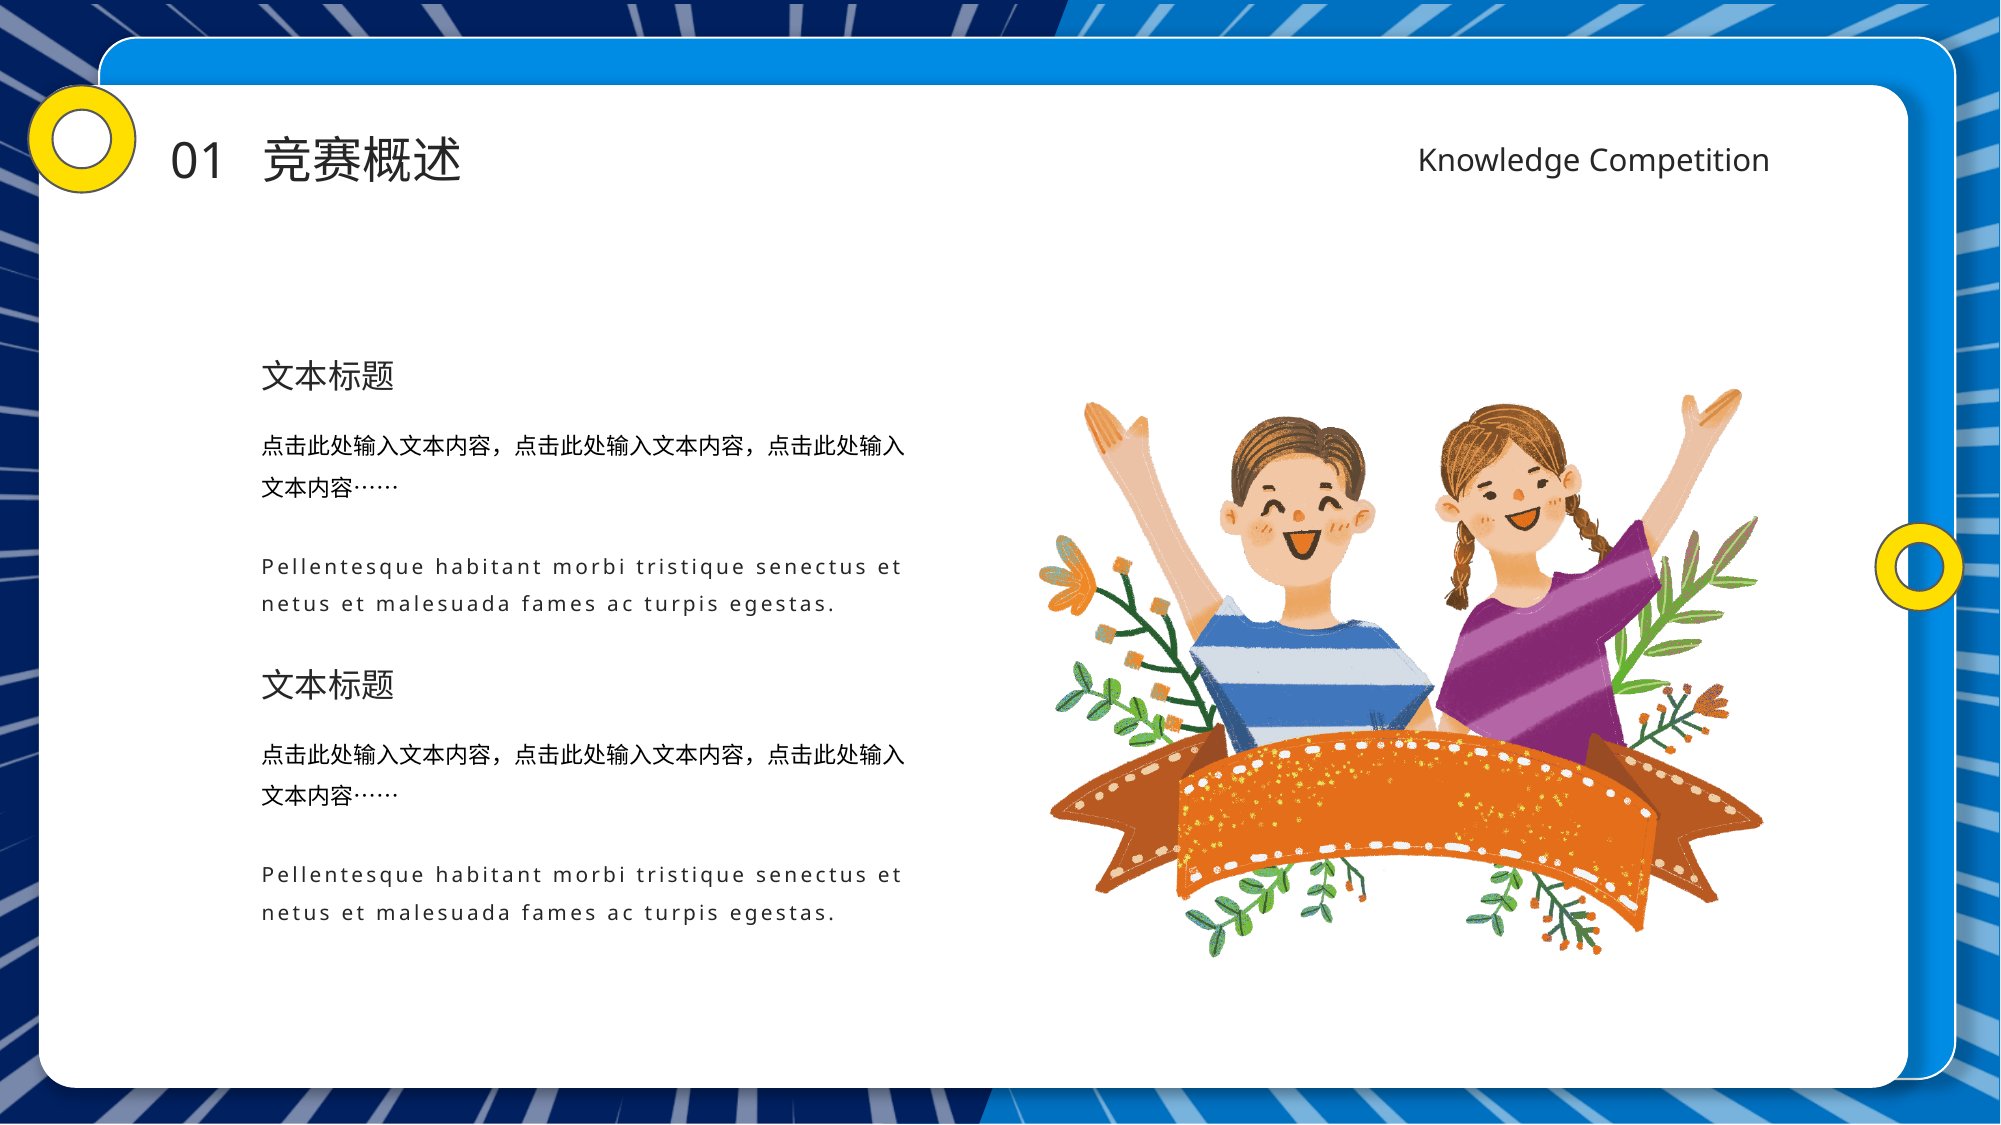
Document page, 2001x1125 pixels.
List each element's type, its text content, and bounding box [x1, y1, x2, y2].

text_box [151, 121, 1877, 198]
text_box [246, 340, 943, 527]
text_box Pellentesque habitant morbi tristique senectus et netus et malesuada fames ac turpis egestas. [246, 841, 968, 932]
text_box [246, 649, 943, 835]
picture [1007, 253, 1798, 1045]
text_box Pellentesque habitant morbi tristique senectus et netus et malesuada fames ac turpis egestas. [246, 533, 967, 624]
